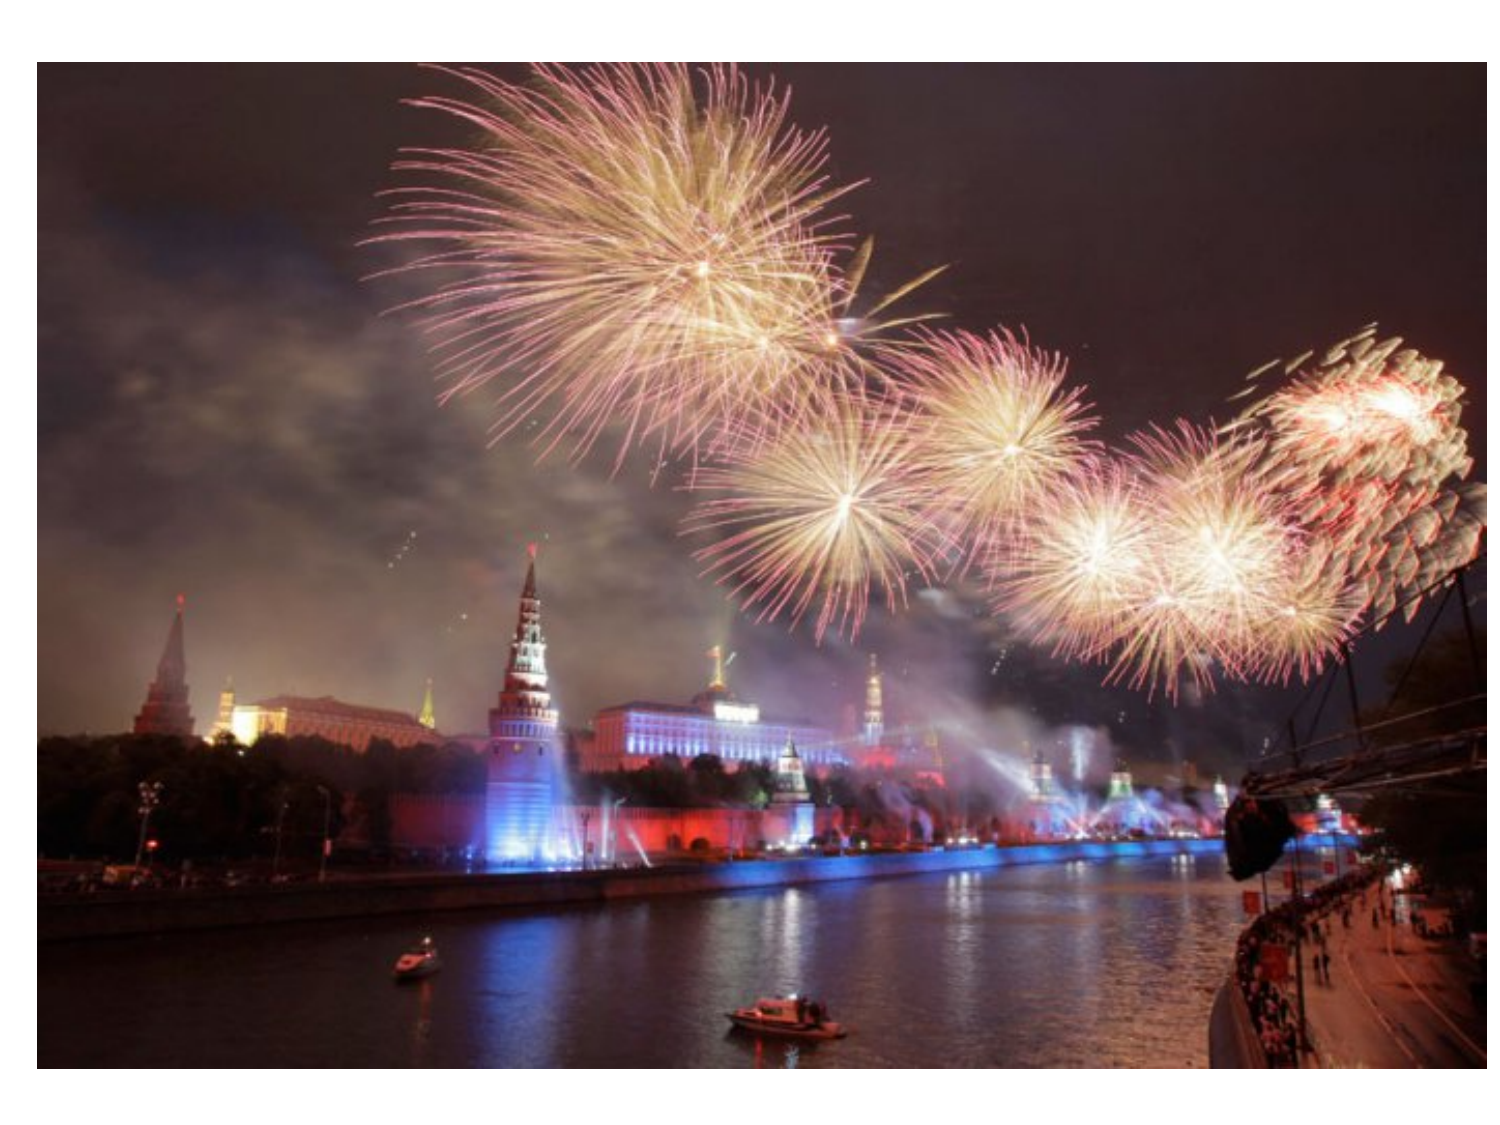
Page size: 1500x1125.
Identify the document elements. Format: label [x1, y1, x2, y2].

picture [37, 62, 1487, 1069]
